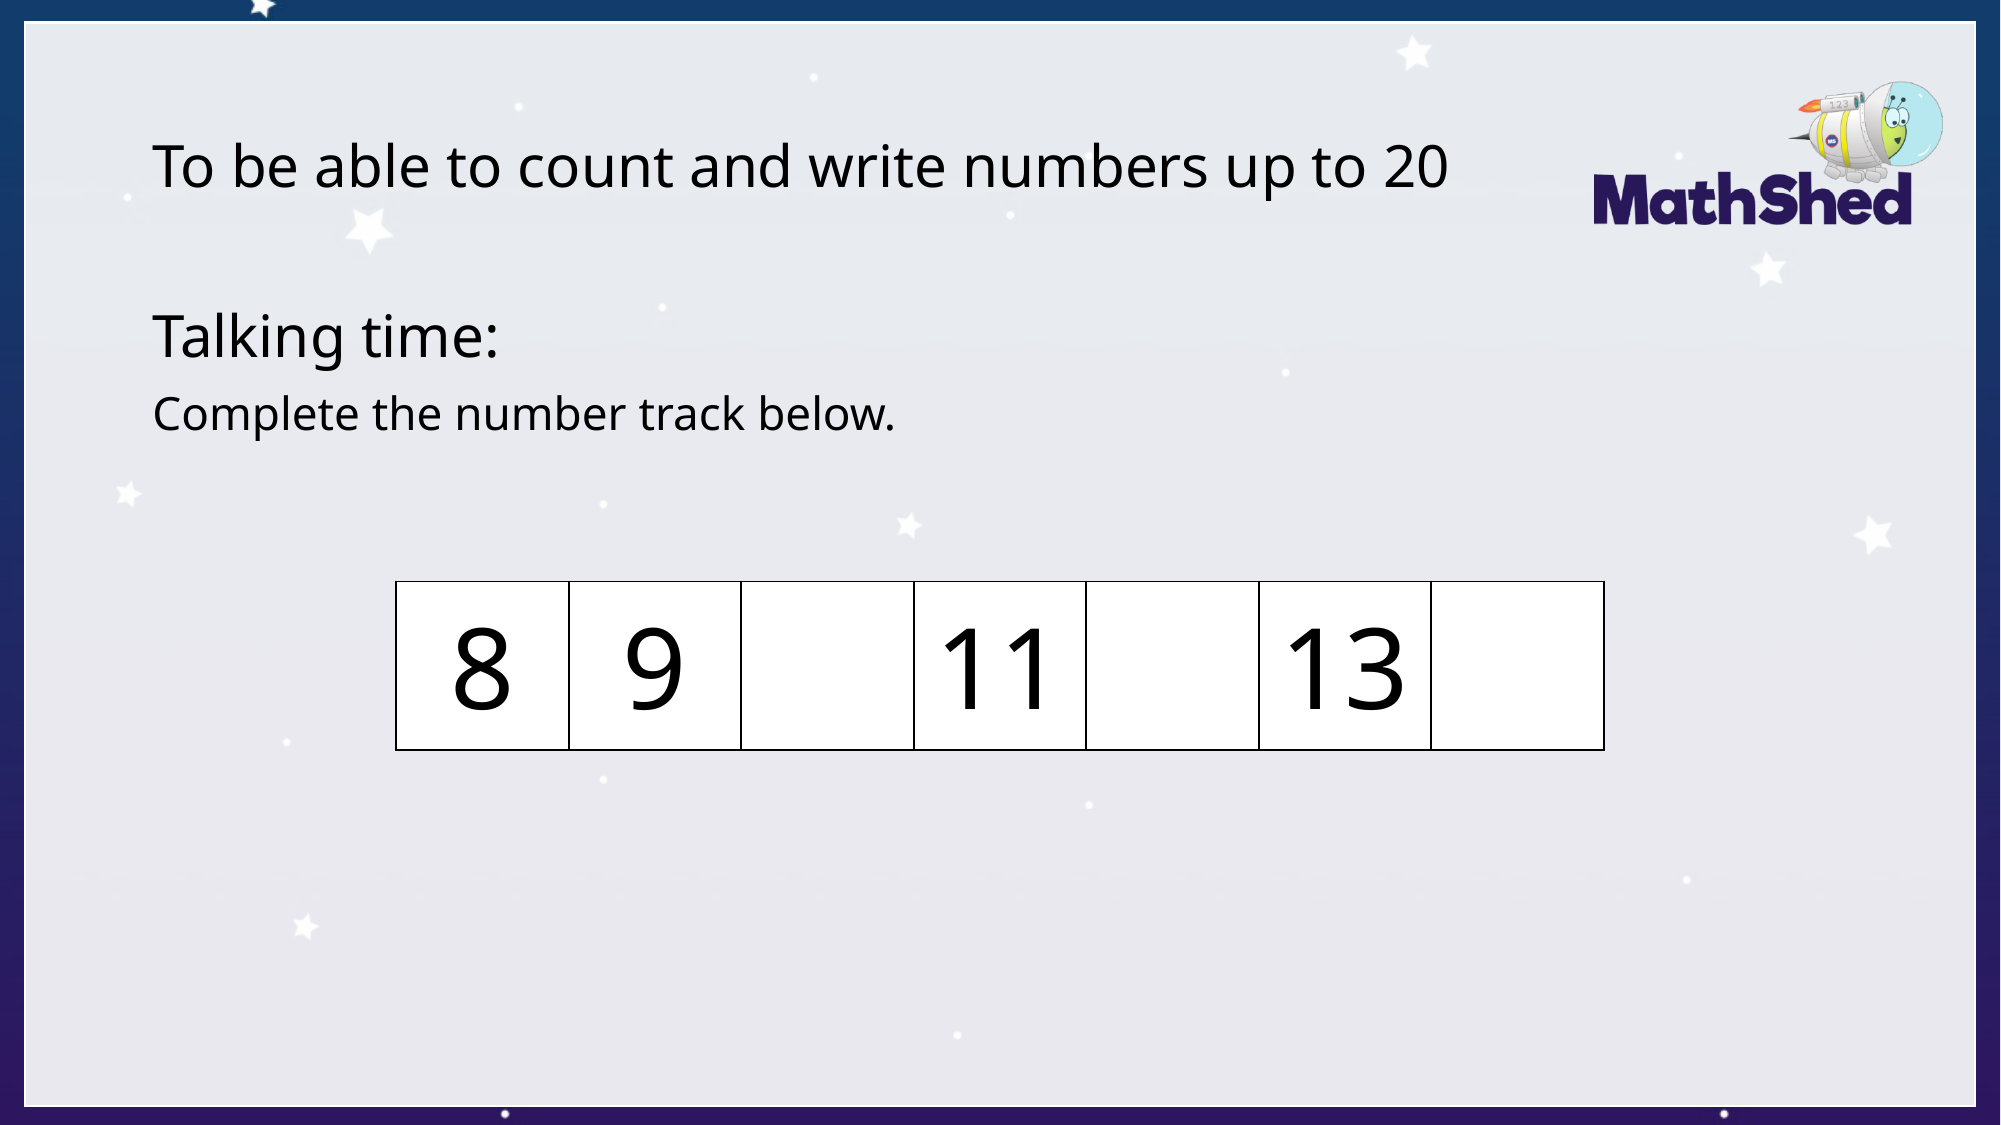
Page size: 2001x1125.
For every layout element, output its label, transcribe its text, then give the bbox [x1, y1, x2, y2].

picture [0, 0, 2001, 1125]
table_header 9 [570, 582, 740, 749]
table_header 13 [1260, 582, 1430, 749]
table_header [742, 582, 913, 749]
list Talking time: Complete the number track below. [137, 299, 1863, 1014]
table_header 11 [915, 582, 1085, 749]
table_header 8 [397, 582, 568, 749]
table_header [1432, 582, 1603, 749]
title To be able to count and write numbers up to 20 [137, 59, 1578, 278]
table_header [1087, 582, 1258, 749]
